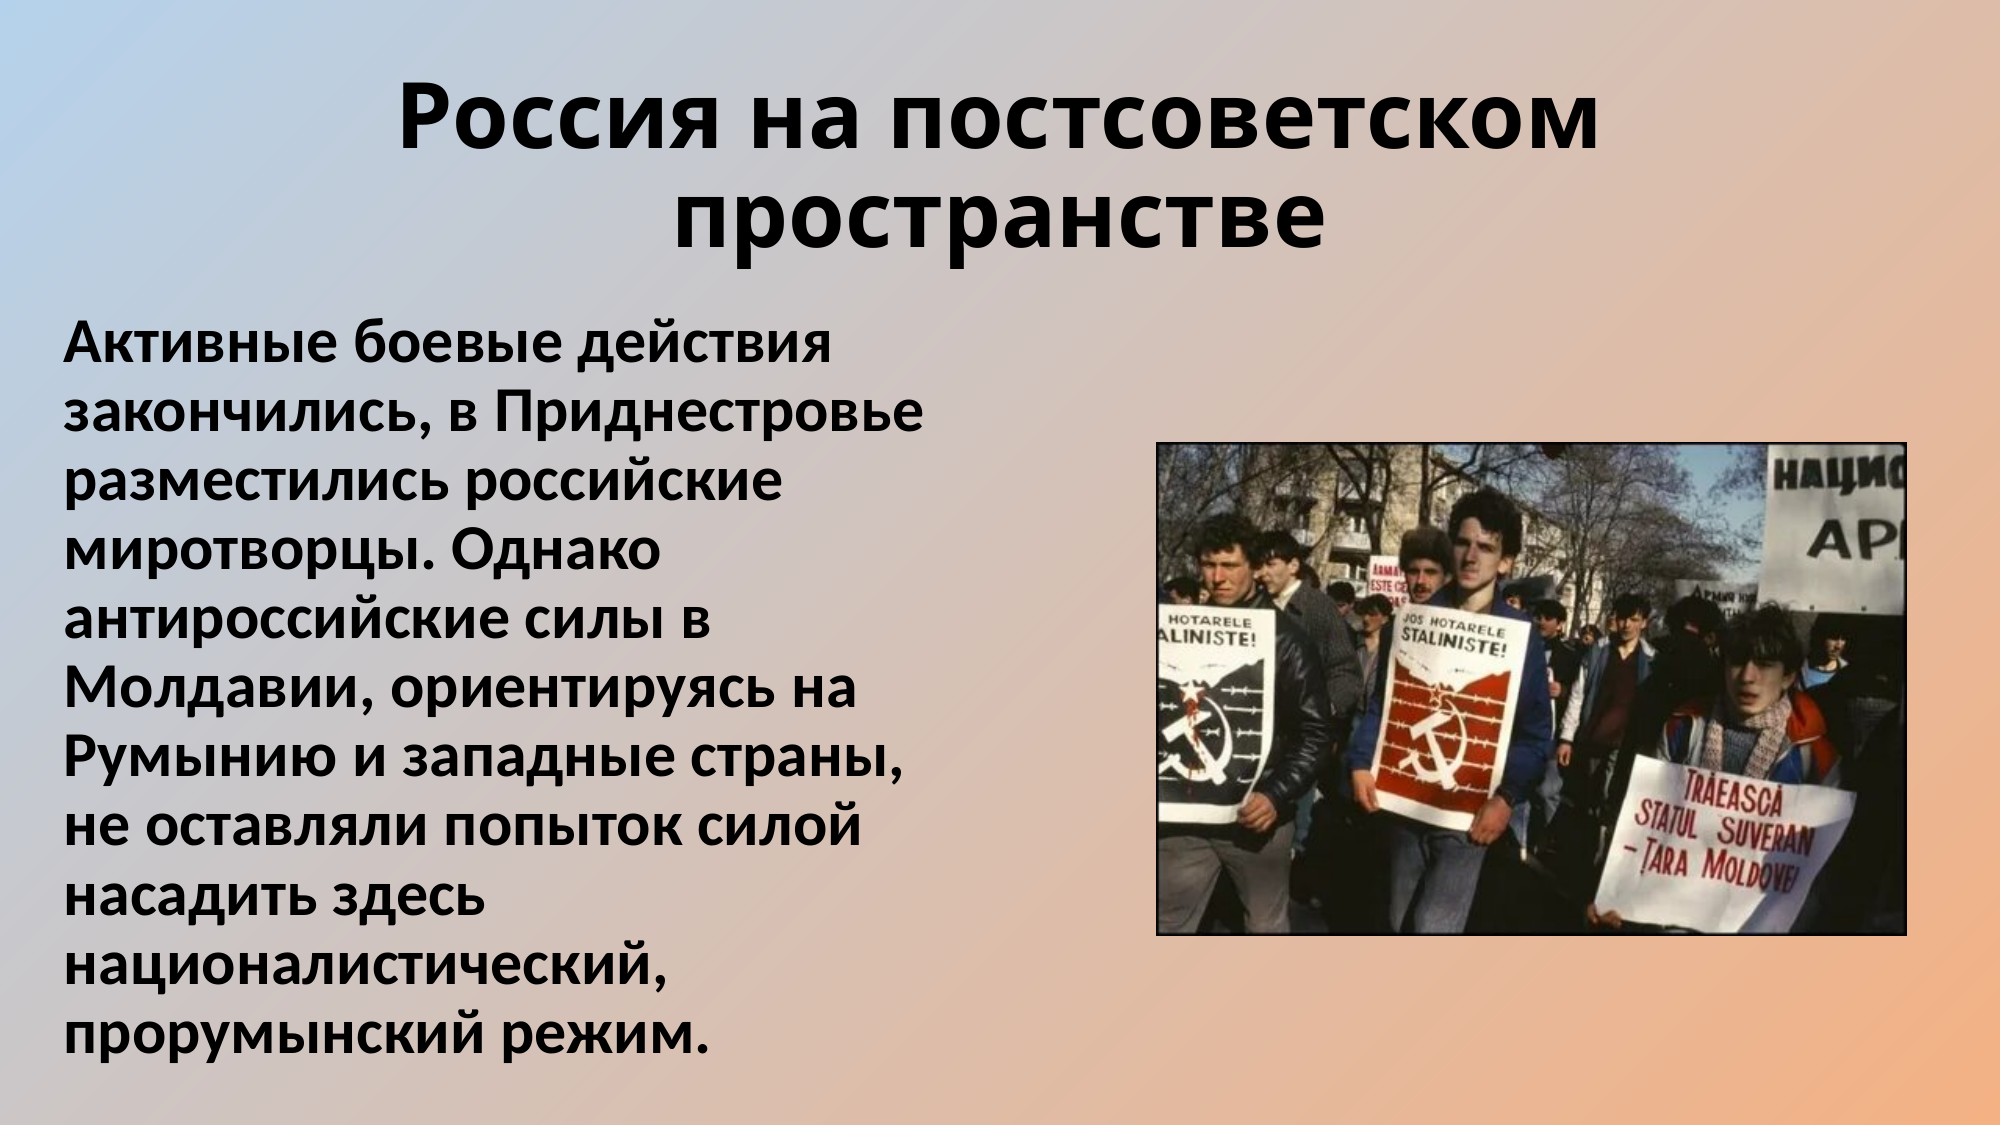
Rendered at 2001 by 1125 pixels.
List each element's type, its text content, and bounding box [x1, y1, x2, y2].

picture [1156, 442, 1907, 937]
title Россия на постсоветском пространстве [48, 59, 1950, 278]
list Активные боевые действия закончились, в Приднестровье разместились российские миротворцы. Однако антироссийские силы в Молдавии, ориентируясь на Румынию и западные страны, не оставляли попыток силой насадить здесь националистический, прорумынский режим. [48, 299, 993, 1079]
